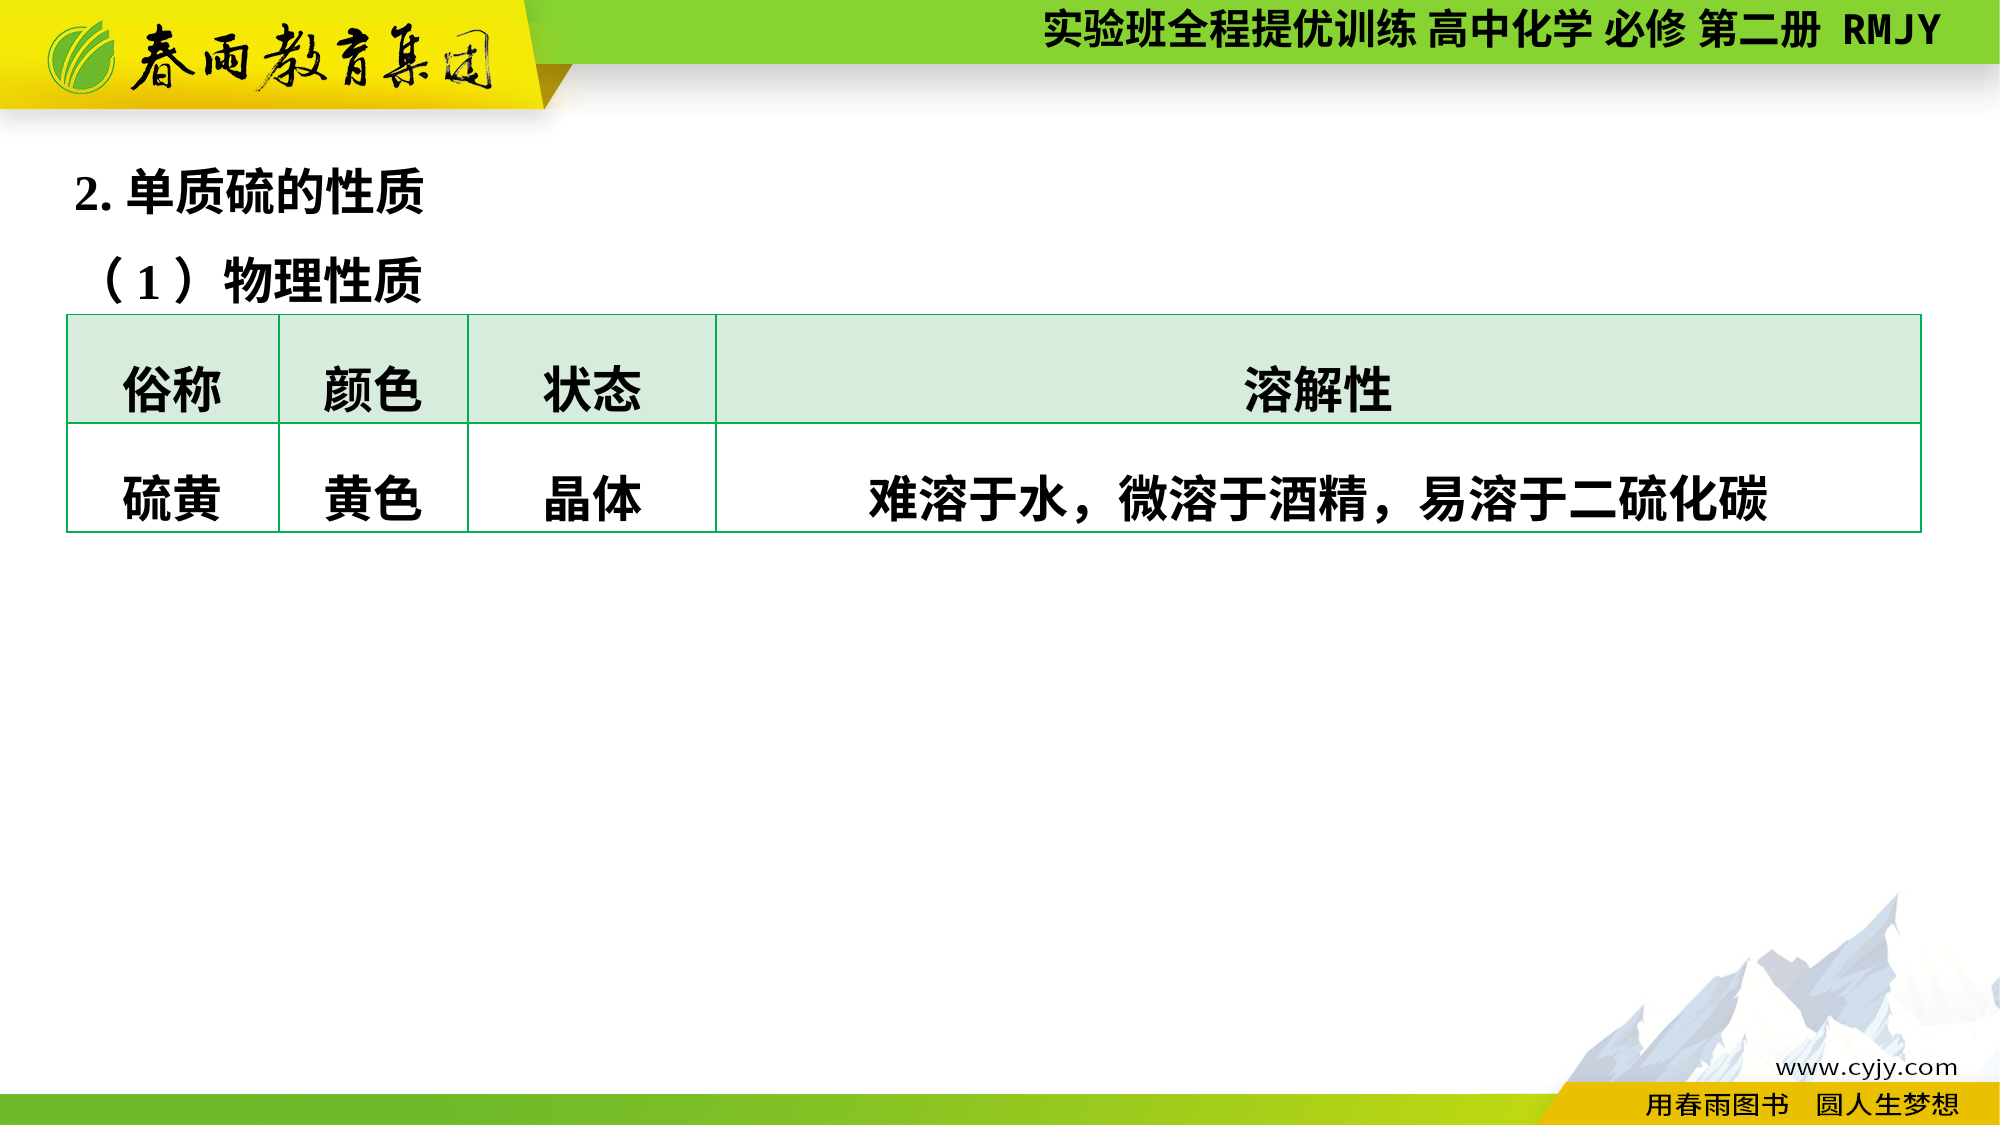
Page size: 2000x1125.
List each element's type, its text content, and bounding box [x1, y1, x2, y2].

table_cell 黄色 [280, 424, 467, 531]
table_cell 晶体 [469, 424, 715, 531]
table_header 状态 [469, 315, 715, 422]
table_header 溶解性 [717, 315, 1920, 422]
table_cell 难溶于水，微溶于酒精，易溶于二硫化碳 [717, 424, 1920, 531]
table_cell 硫黄 [68, 424, 278, 531]
picture [0, 0, 2000, 1125]
table_header 俗称 [68, 315, 278, 422]
table_header 颜色 [280, 315, 467, 422]
list 2.单质硫的性质 （1）物理性质 [59, 122, 1944, 320]
